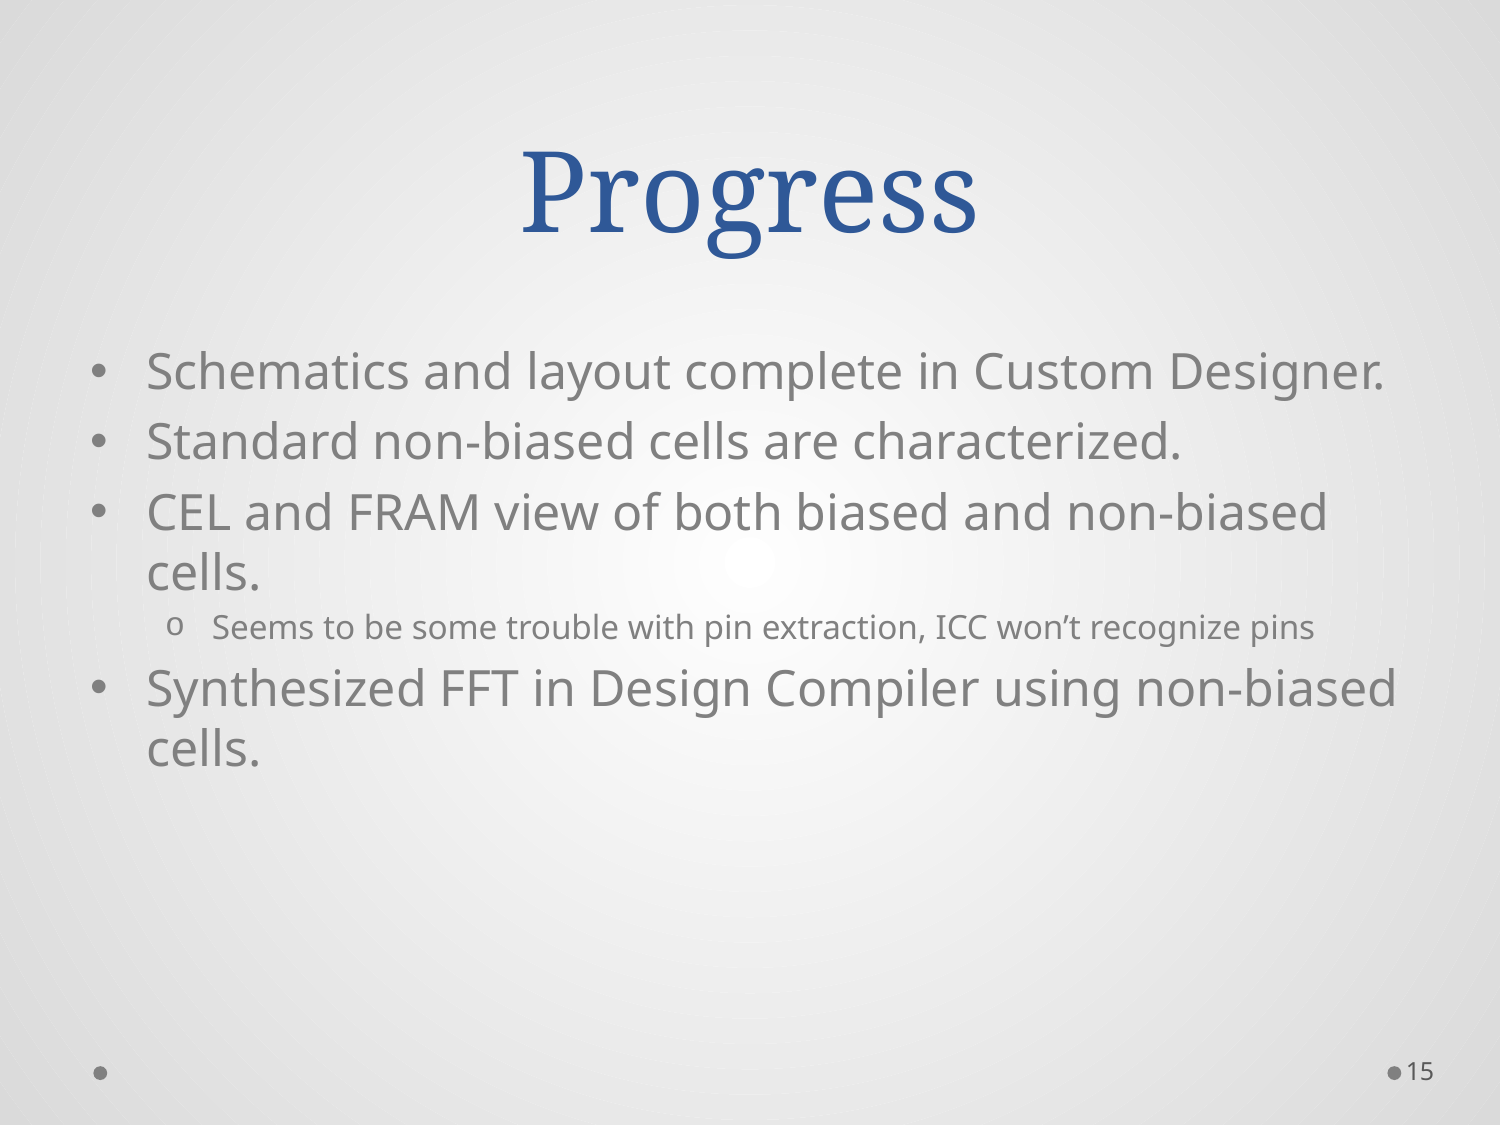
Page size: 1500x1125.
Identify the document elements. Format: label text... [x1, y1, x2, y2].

slide_number 15 [1401, 1042, 1494, 1103]
list Schematics and layout complete in Custom Designer. Standard non-biased cells are characterized. CEL and FRAM view of both biased and non-biased cells. Seems to be some trouble with pin extraction, ICC won’t recognize pins Synthesized FFT in Design Compiler using non-biased cells. [75, 262, 1425, 1005]
title Progress [75, 0, 1425, 262]
